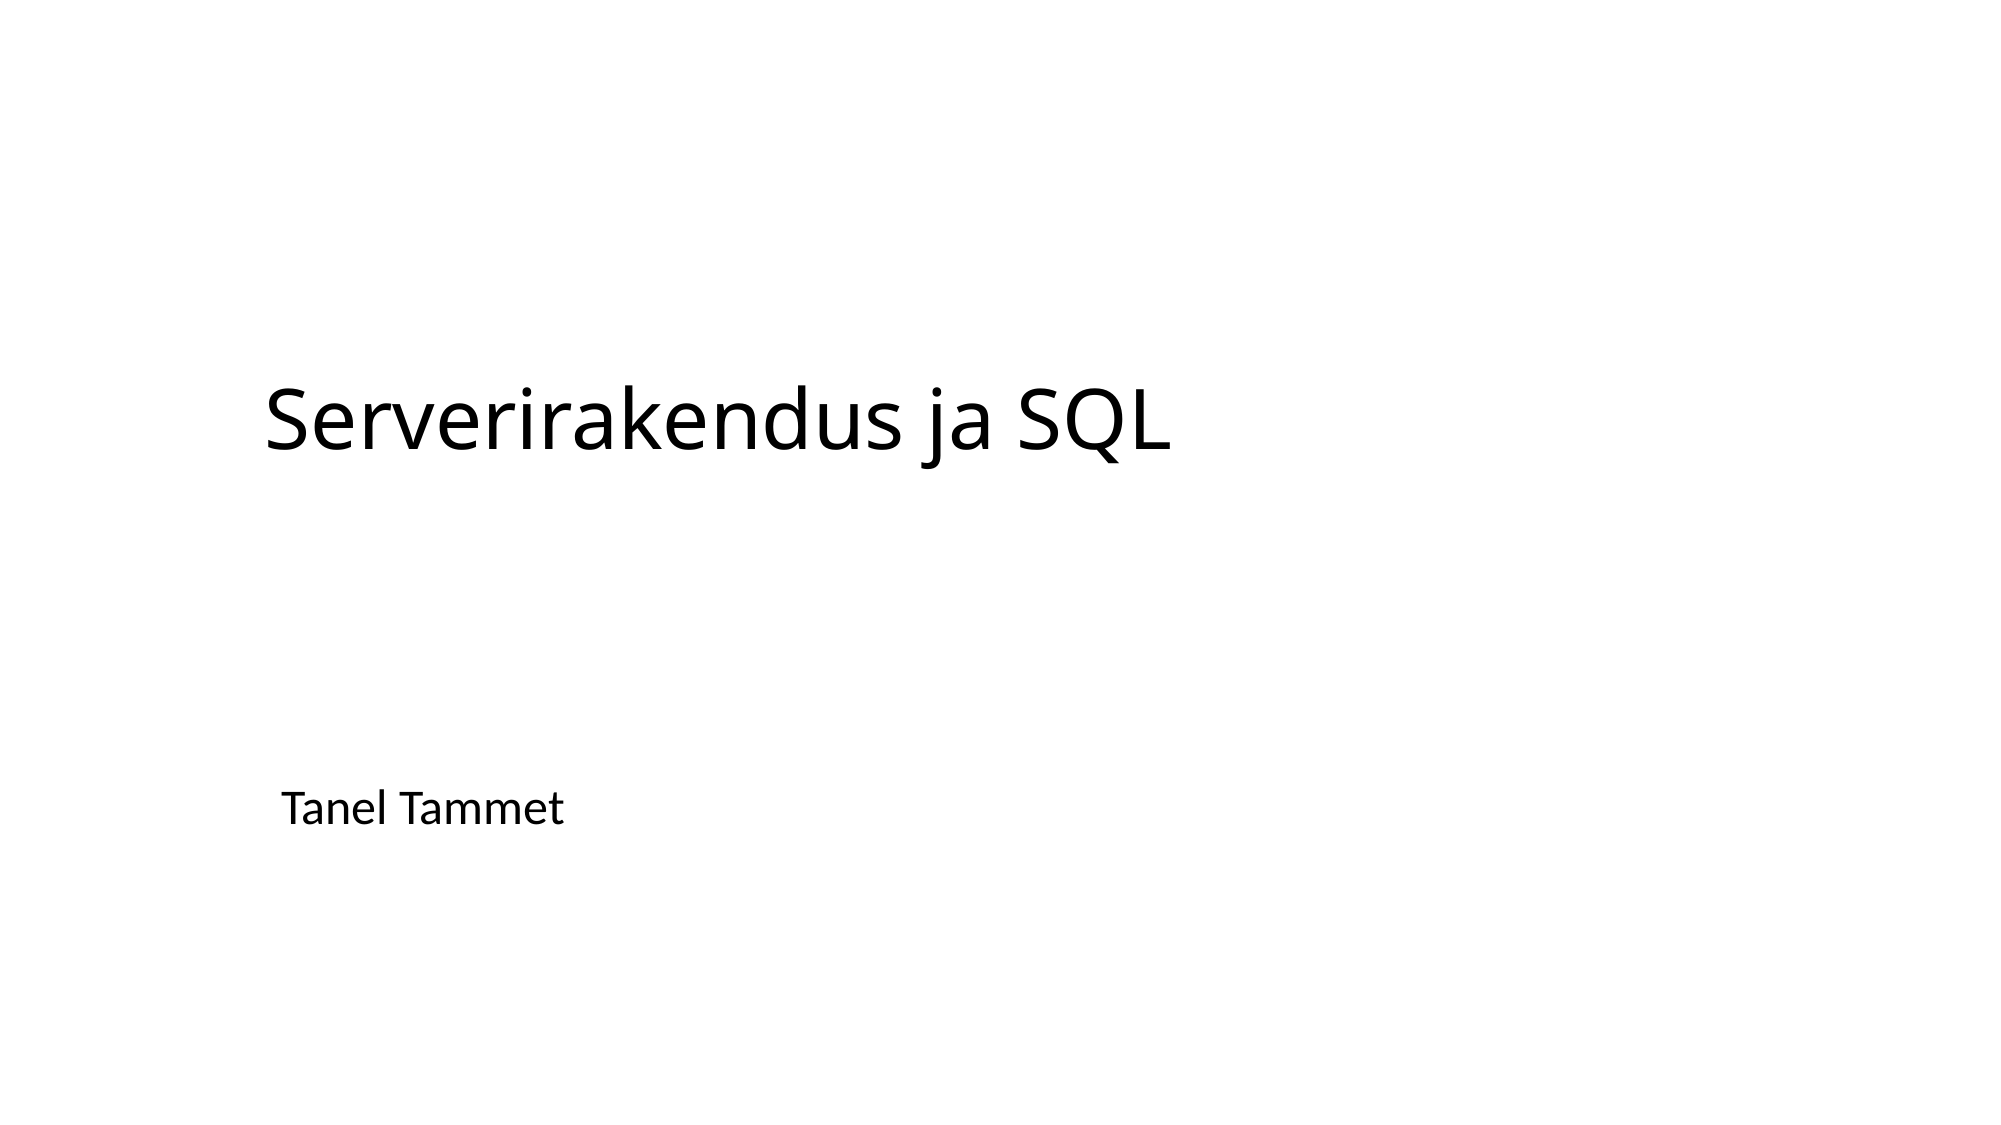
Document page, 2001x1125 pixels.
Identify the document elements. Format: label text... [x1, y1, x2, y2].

title Serverirakendus ja SQL [249, 184, 1750, 576]
subtitle Tanel Tammet [266, 618, 1316, 906]
